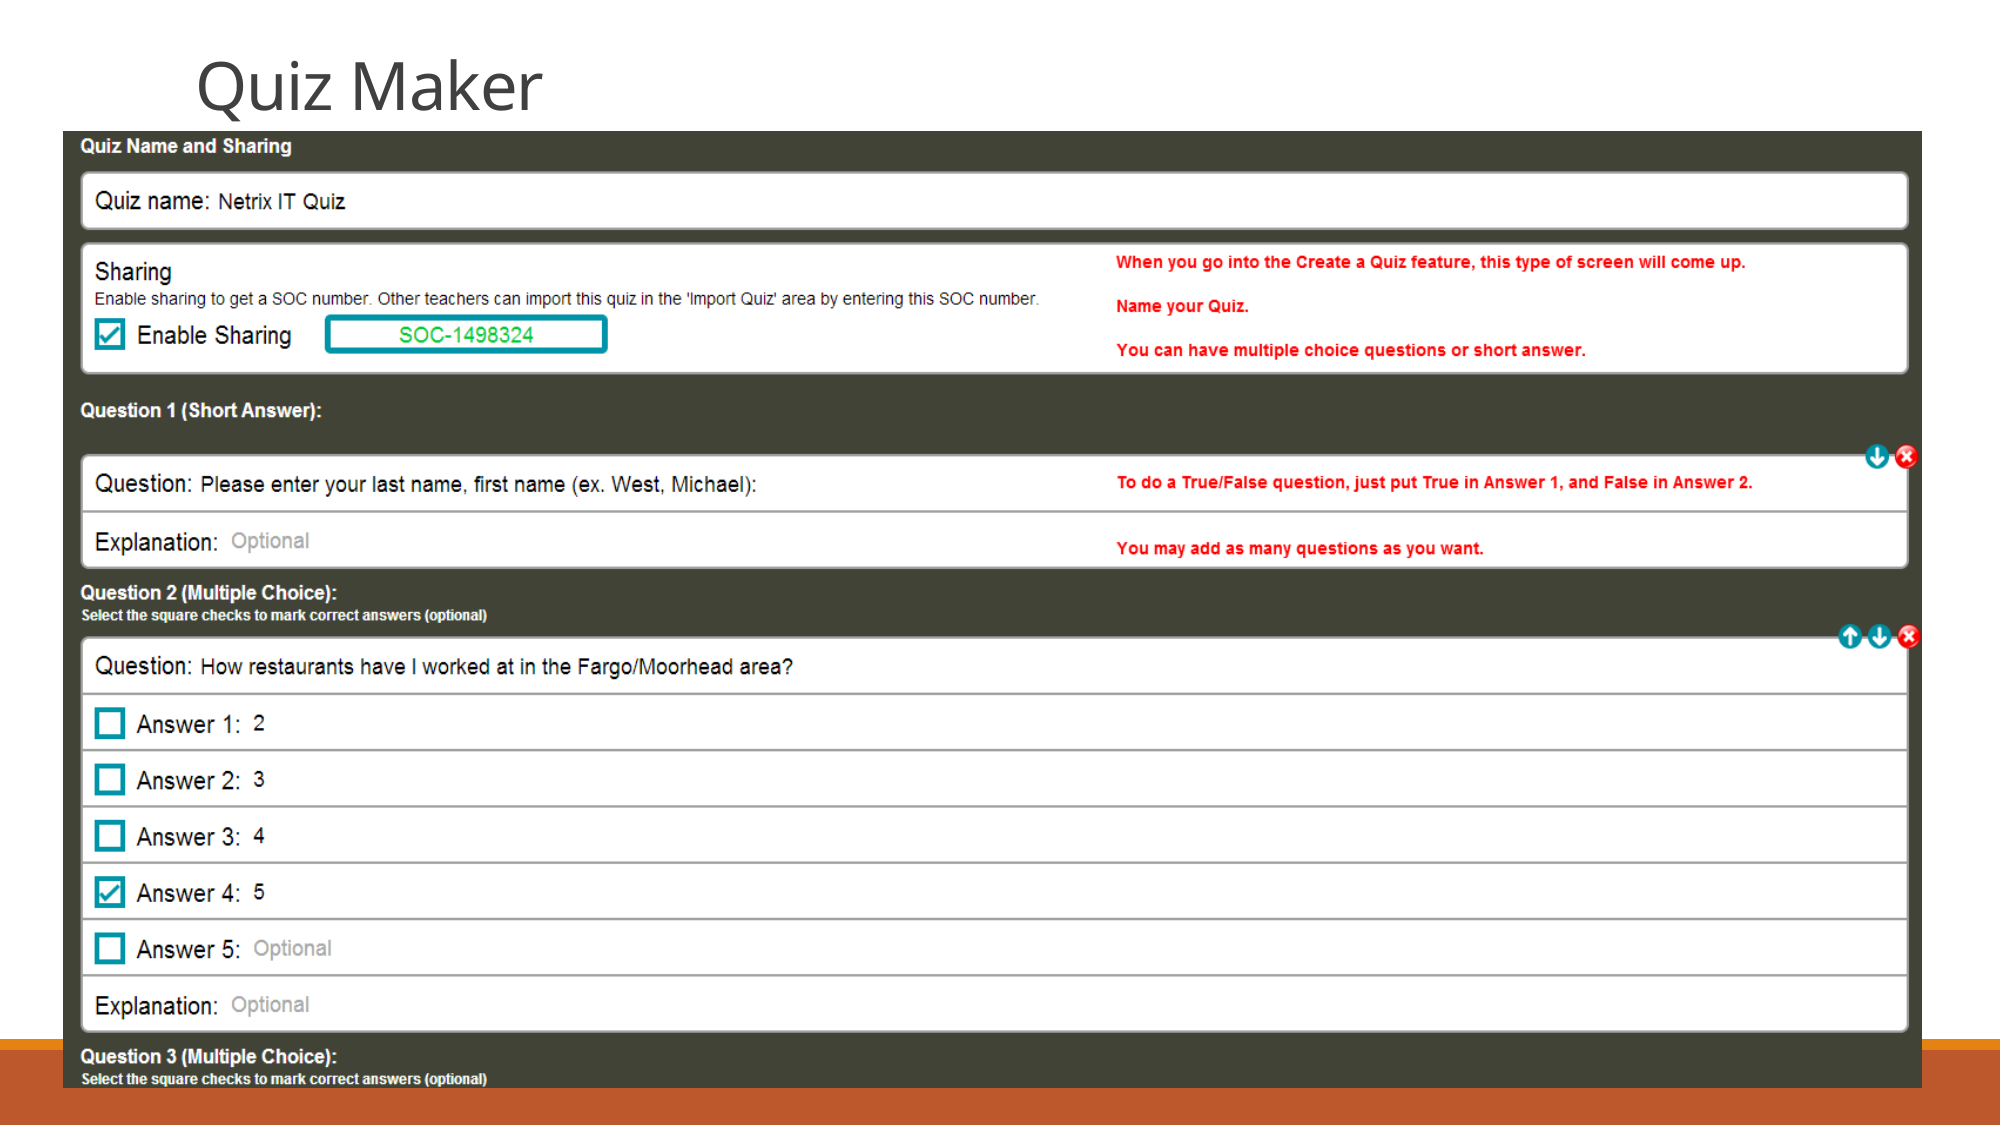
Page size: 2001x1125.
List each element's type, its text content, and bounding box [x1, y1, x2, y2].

title Quiz Maker [180, 47, 1830, 127]
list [62, 130, 1923, 1089]
